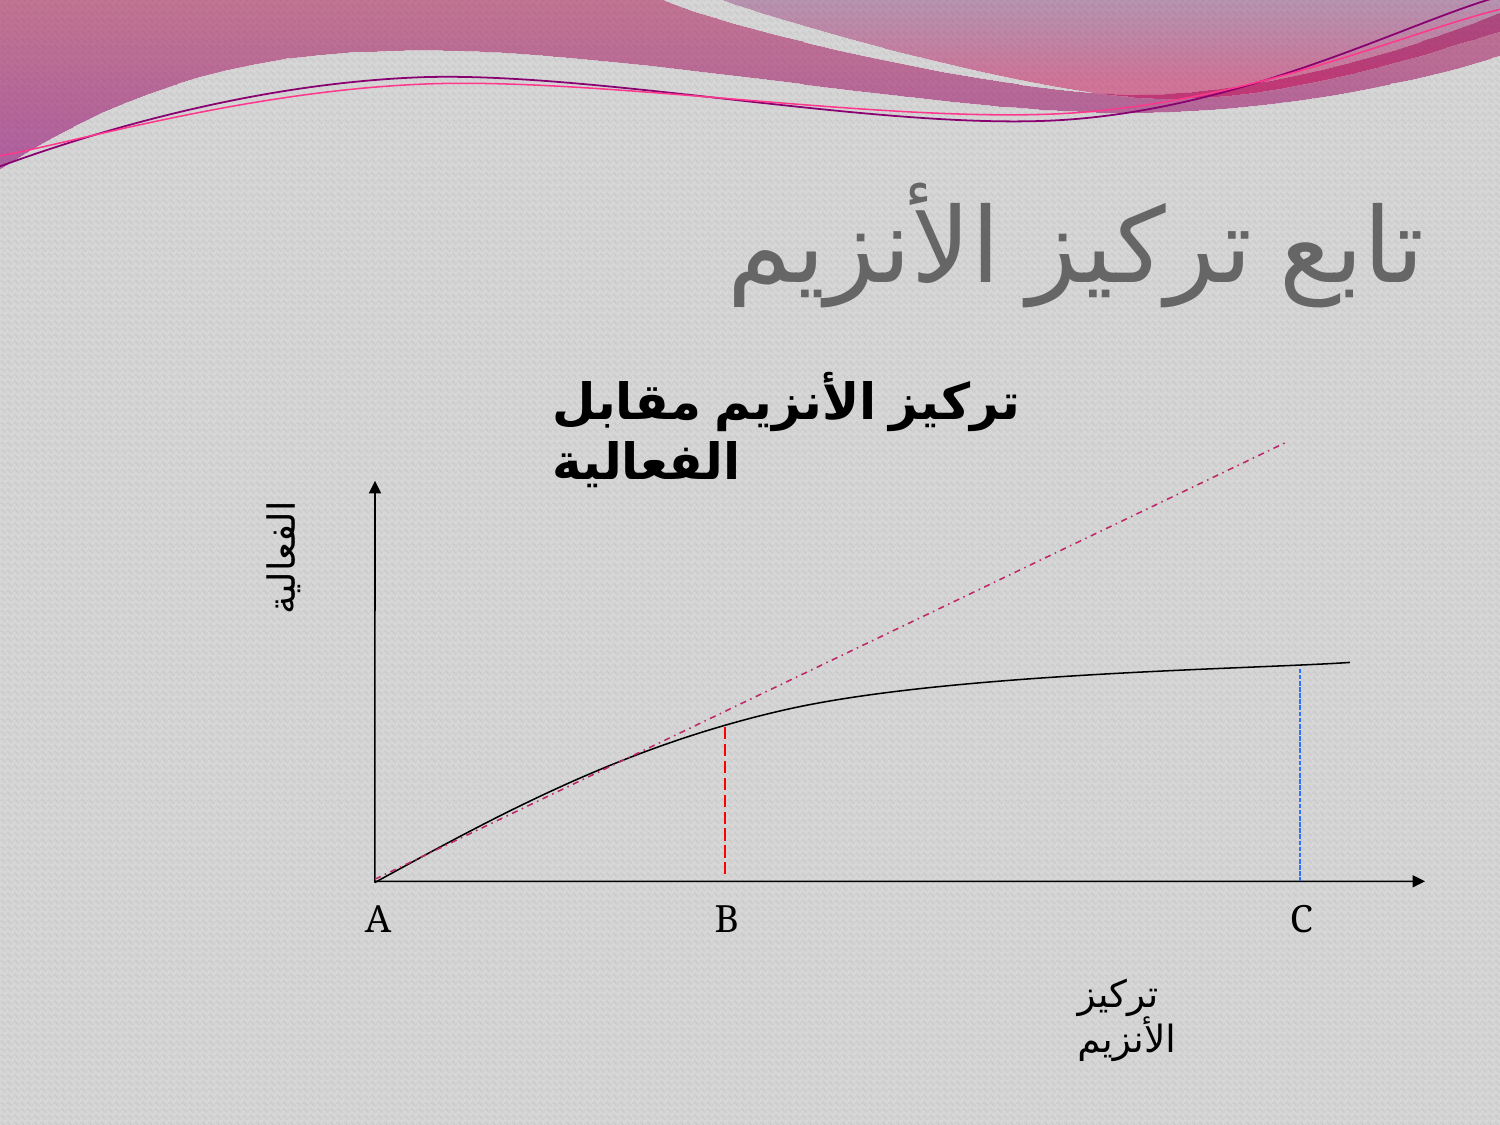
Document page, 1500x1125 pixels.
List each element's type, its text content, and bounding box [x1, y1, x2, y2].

title تابع تركيز الأنزيم [75, 115, 1425, 303]
text_box B [699, 892, 763, 948]
text_box تركيز الأنزيم مقابل الفعالية [537, 362, 1038, 440]
text_box A [349, 887, 413, 948]
text_box تركيز الأنزيم [1062, 962, 1254, 1068]
text_box [1293, 875, 1425, 888]
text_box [374, 441, 1288, 880]
text_box C [1274, 887, 1338, 948]
text_box [1294, 662, 1350, 676]
text_box الفعالية [249, 475, 310, 630]
